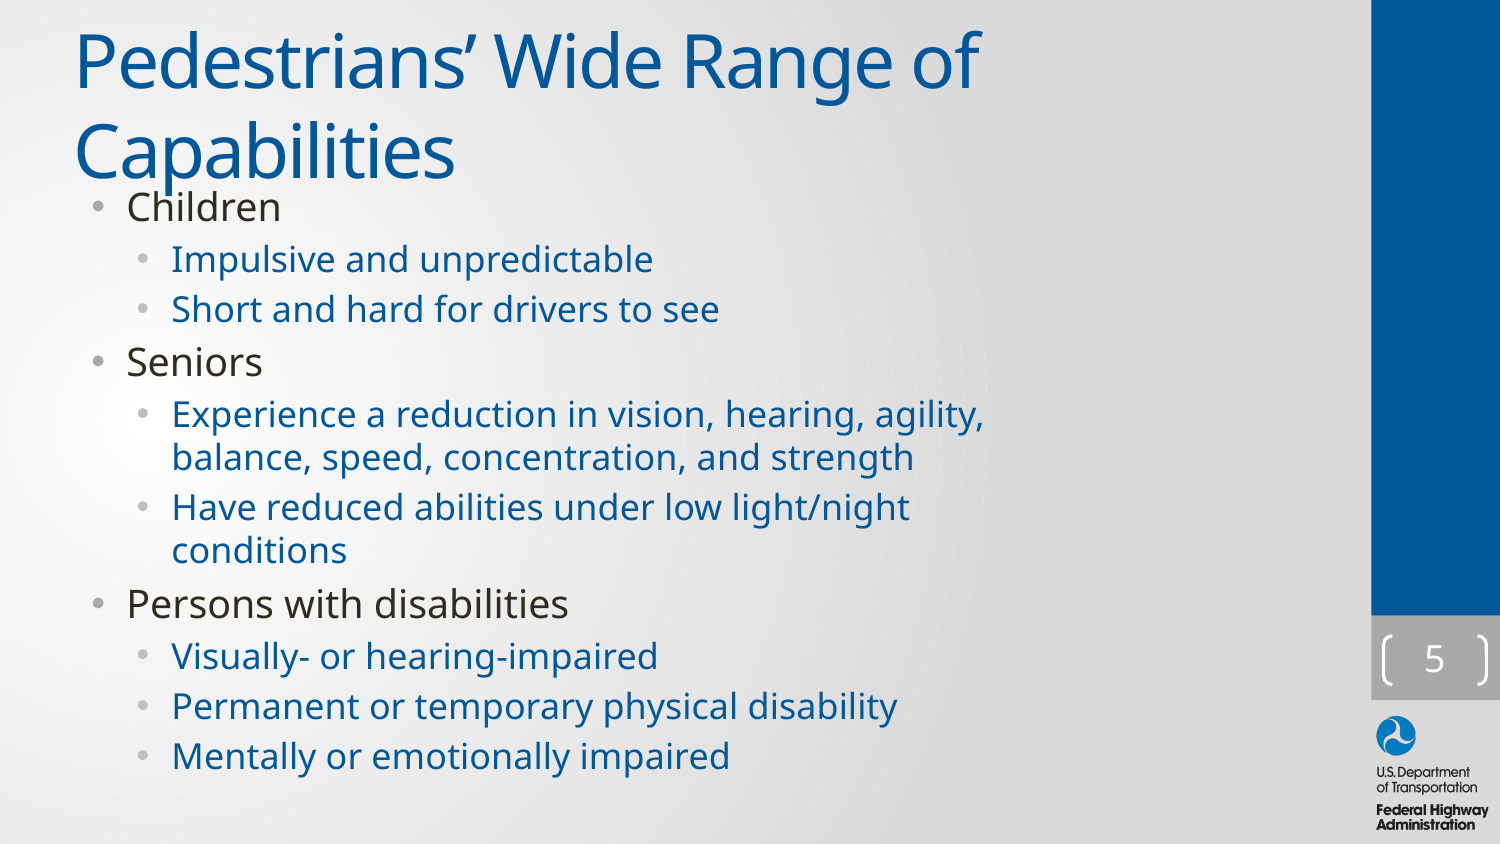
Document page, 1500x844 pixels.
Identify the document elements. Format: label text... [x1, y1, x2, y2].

slide_number 5 [1381, 634, 1488, 687]
list Children Impulsive and unpredictable Short and hard for drivers to see Seniors Experience a reduction in vision, hearing, agility, balance, speed, concentration, and strength Have reduced abilities under low light/night conditions Persons with disabilities Visually- or hearing-impaired Permanent or temporary physical disability Mentally or emotionally impaired [58, 174, 1007, 833]
title Pedestrians’ Wide Range of Capabilities [58, 33, 1309, 175]
